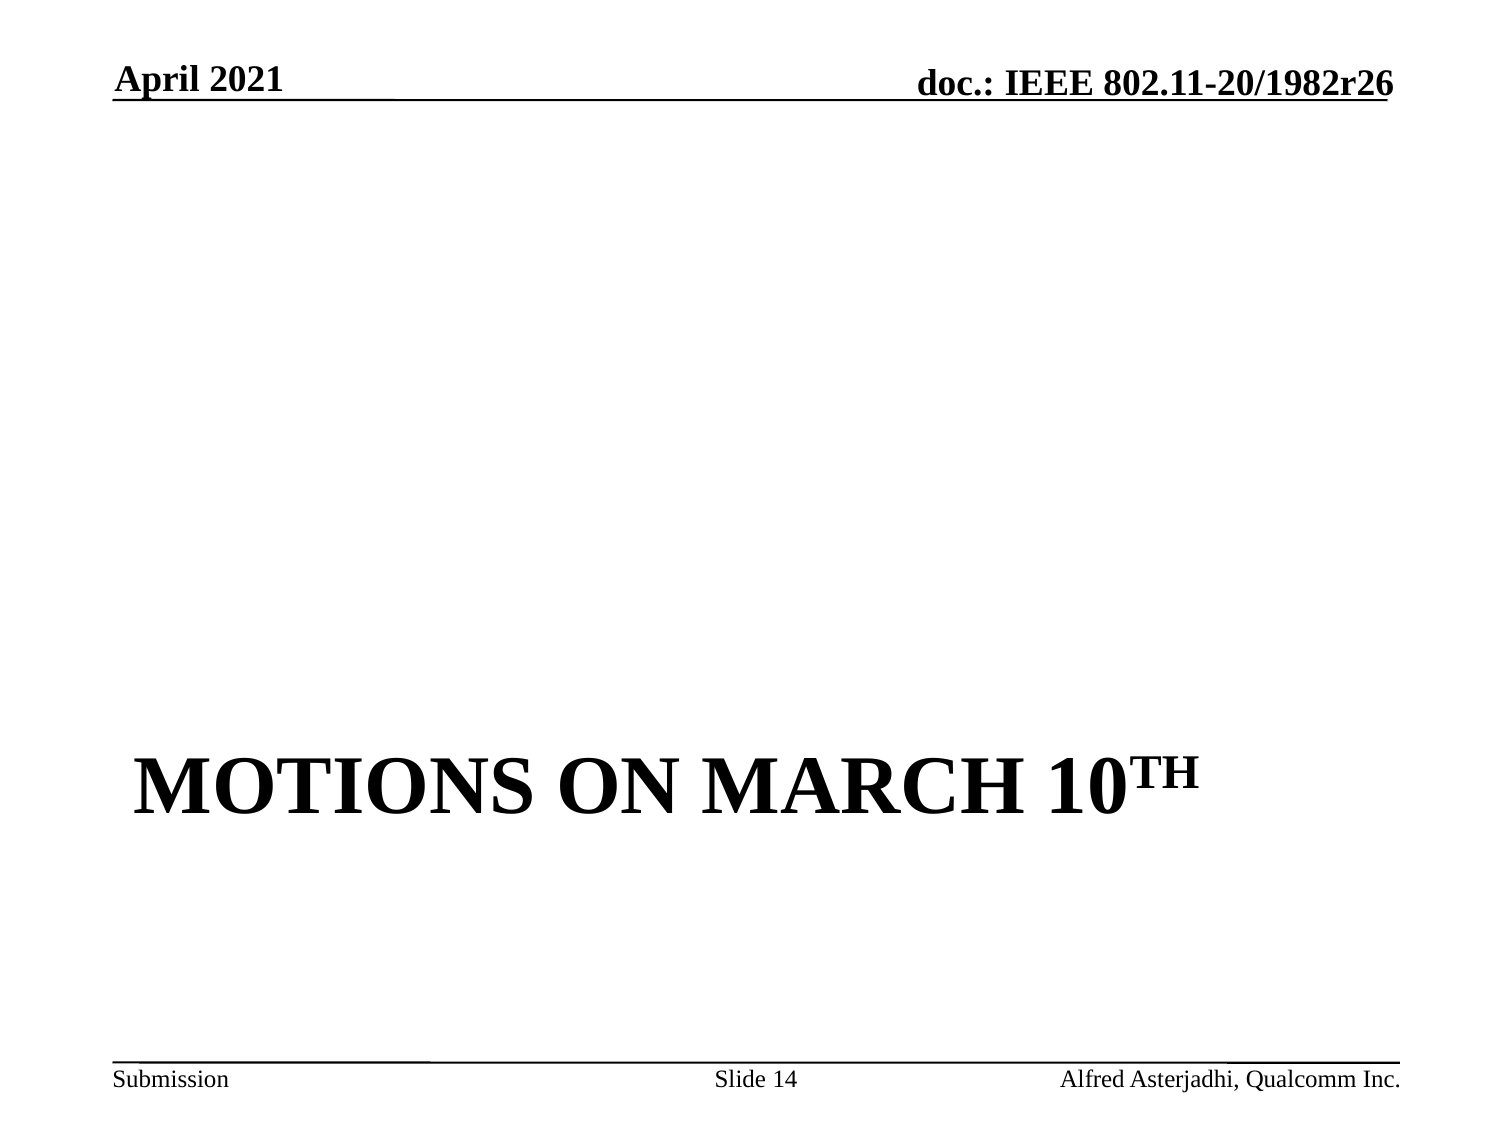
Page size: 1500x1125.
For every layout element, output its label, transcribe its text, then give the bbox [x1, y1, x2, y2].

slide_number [114, 54, 423, 100]
slide_number Slide 14 [712, 1061, 800, 1123]
title Motions on MARCH 10th [118, 722, 1394, 947]
footer Alfred Asterjadhi, Qualcomm Inc. [878, 1061, 1402, 1093]
